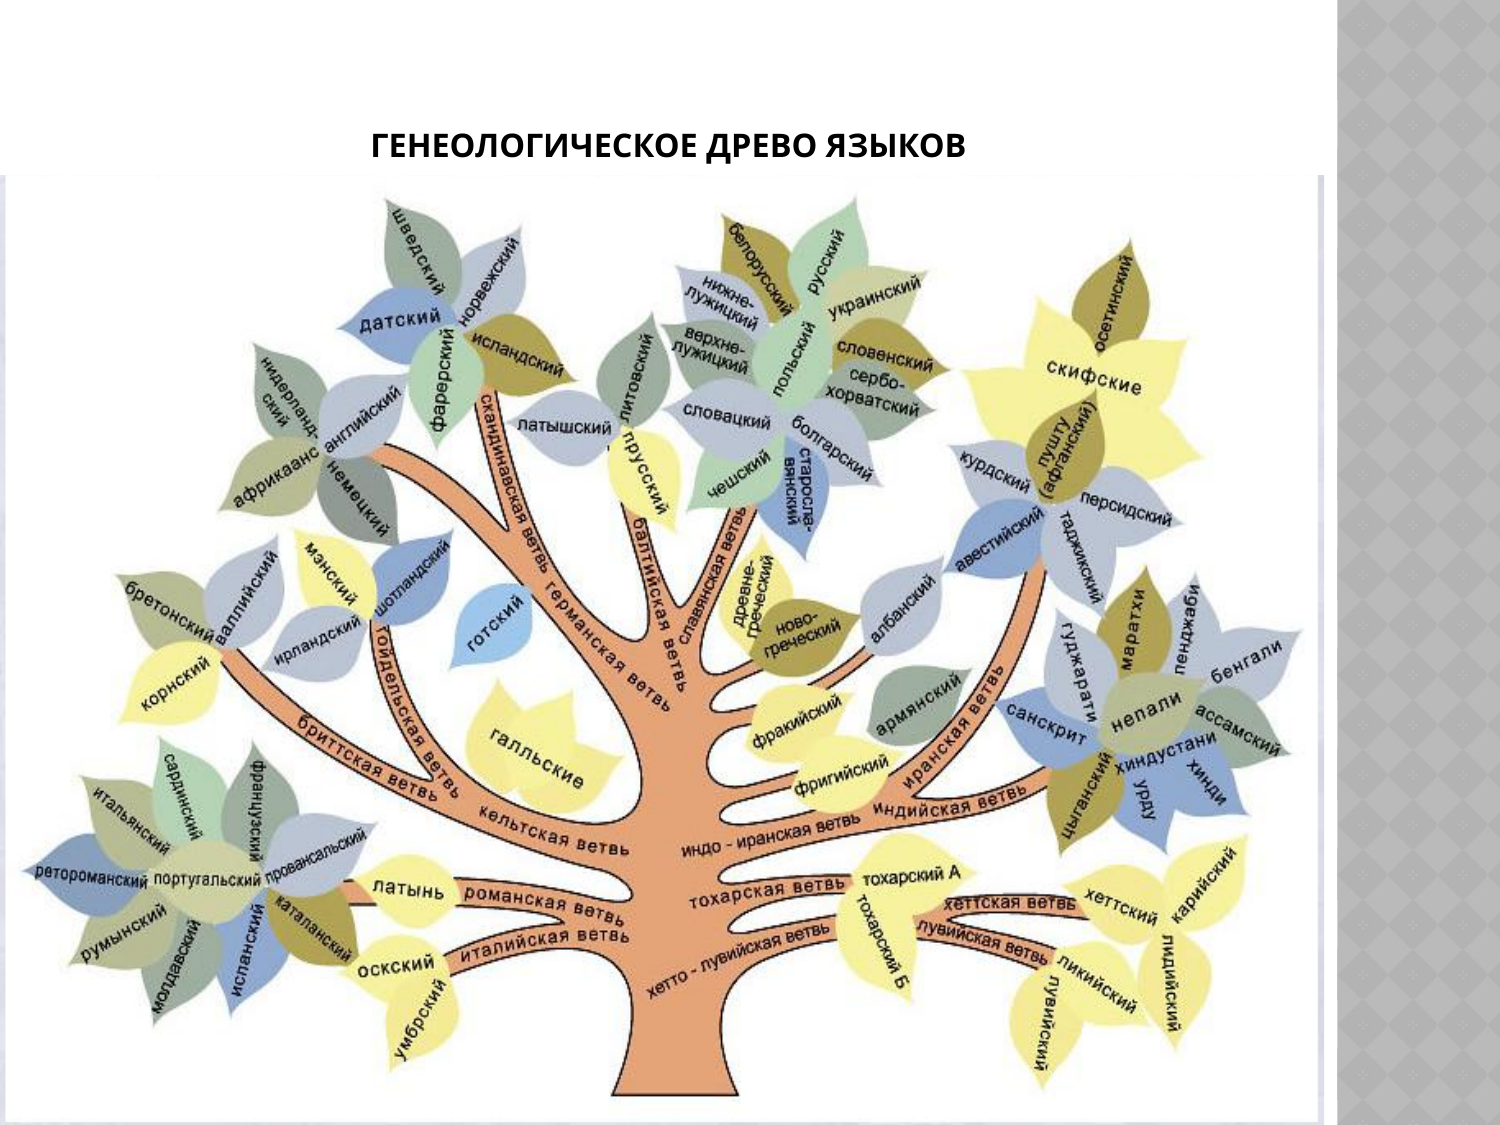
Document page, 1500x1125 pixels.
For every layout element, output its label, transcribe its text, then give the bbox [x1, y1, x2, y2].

title Генеологическое древо языков [75, 46, 1263, 164]
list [0, 175, 1325, 1125]
